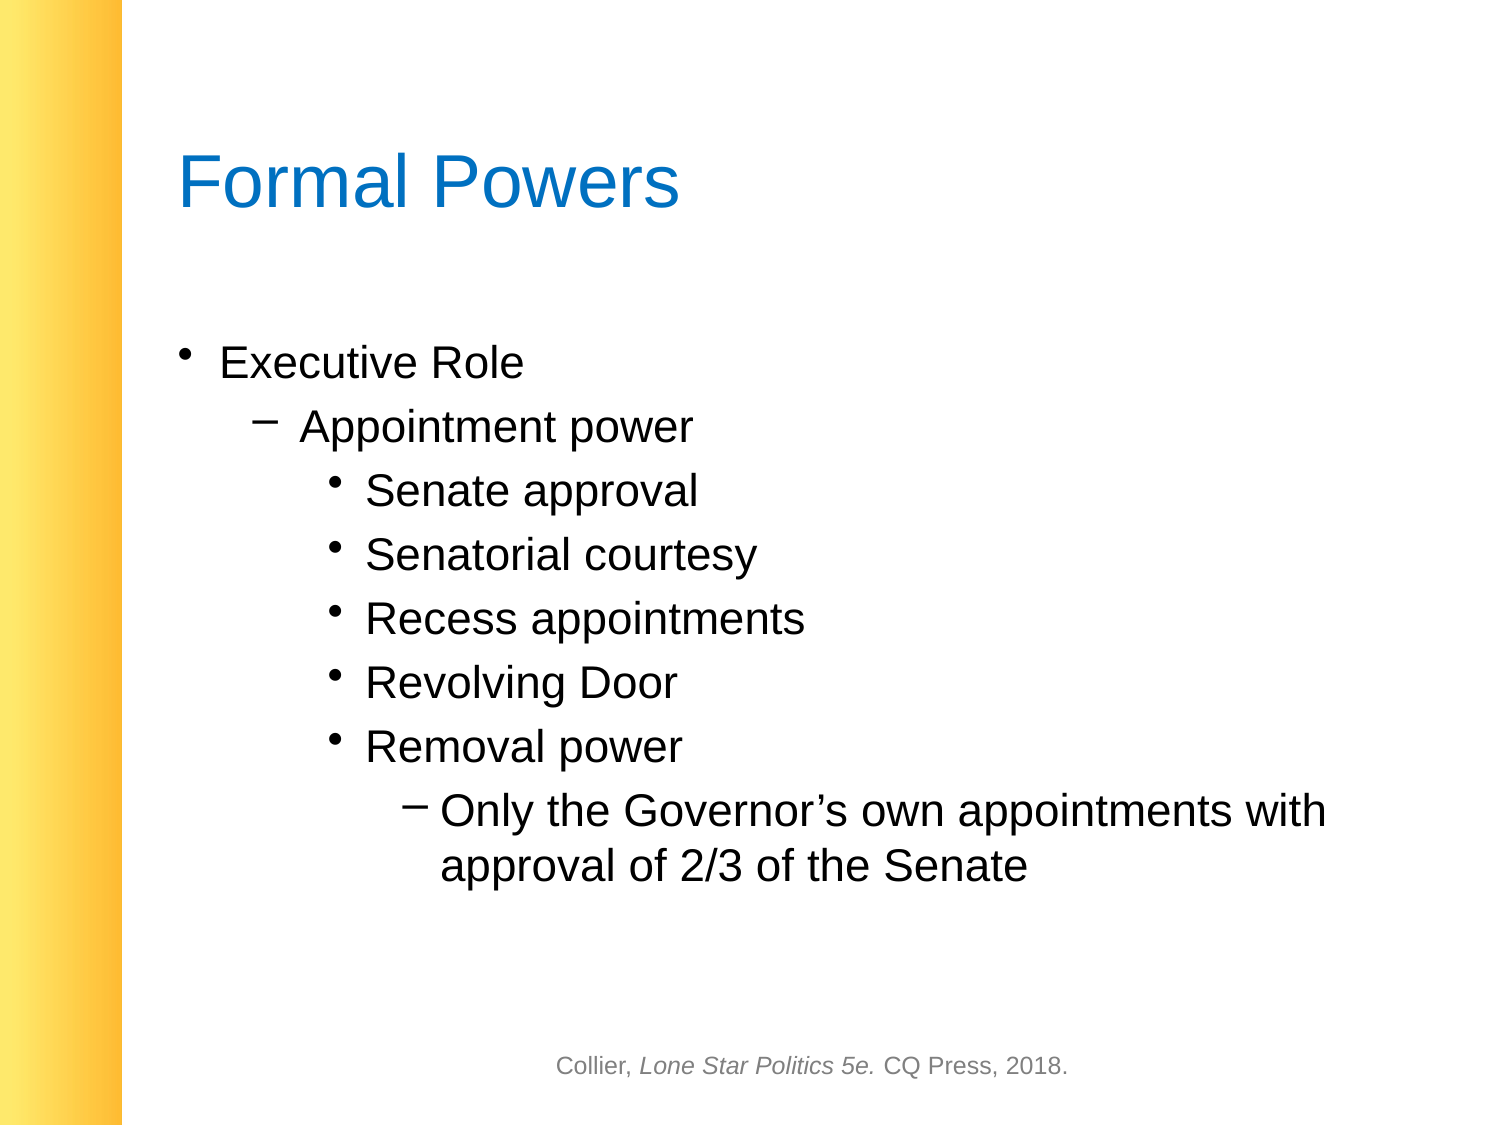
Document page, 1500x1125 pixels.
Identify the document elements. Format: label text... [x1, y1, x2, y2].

text_box Collier, Lone Star Politics 5e. CQ Press, 2018. [525, 1042, 1100, 1087]
list Executive Role Appointment power Senate approval Senatorial courtesy Recess appointments Revolving Door Removal power Only the Governor’s own appointments with approval of 2/3 of the Senate [162, 324, 1500, 1100]
title Formal Powers [162, 125, 1475, 313]
picture [0, 0, 1500, 1125]
